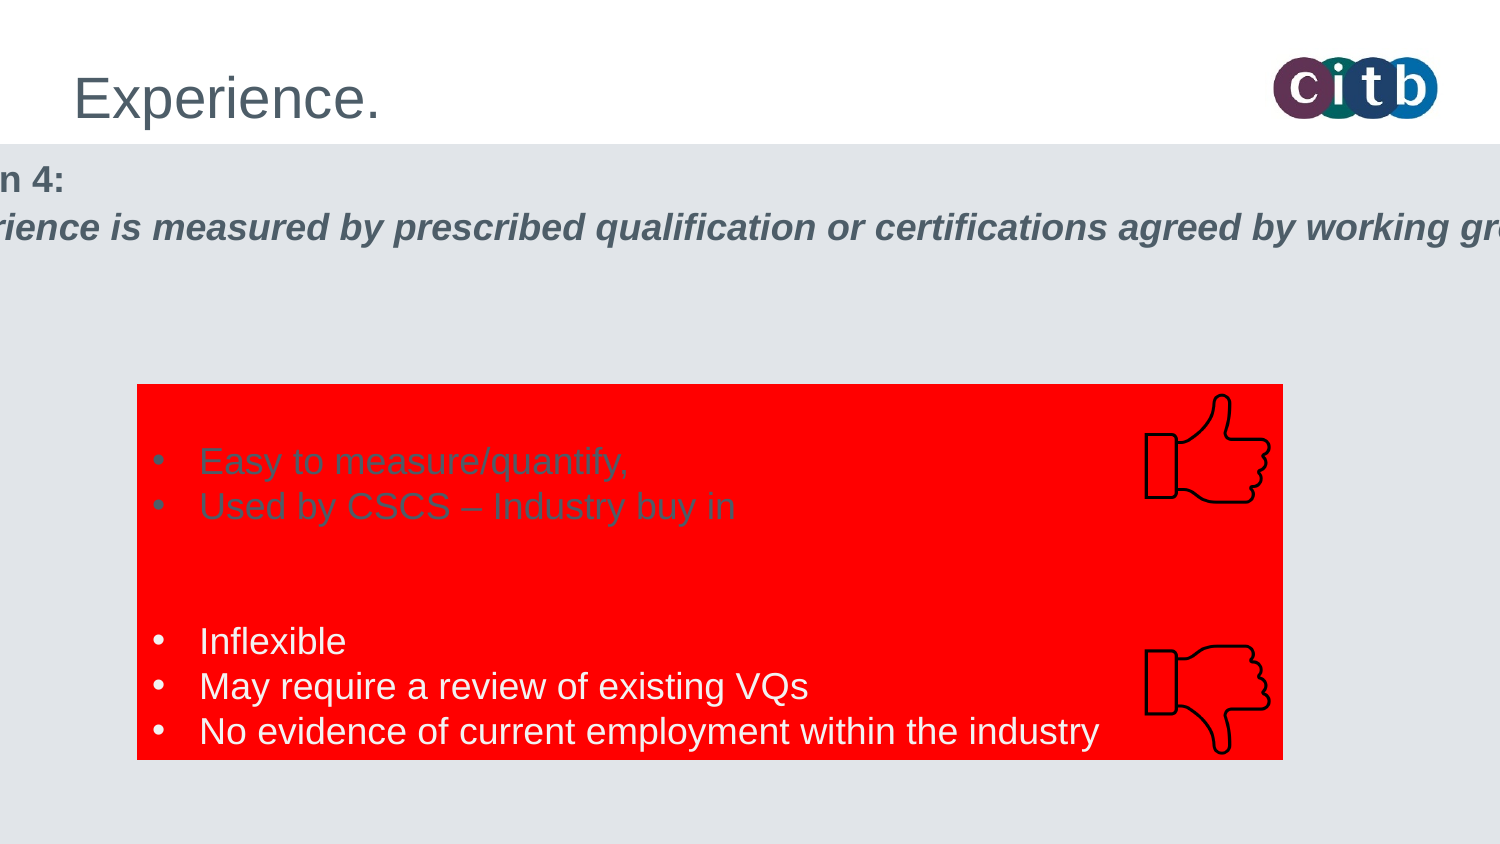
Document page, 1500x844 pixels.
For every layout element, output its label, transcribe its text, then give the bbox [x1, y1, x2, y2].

picture [0, 144, 1500, 844]
title Experience. [59, 47, 1446, 130]
